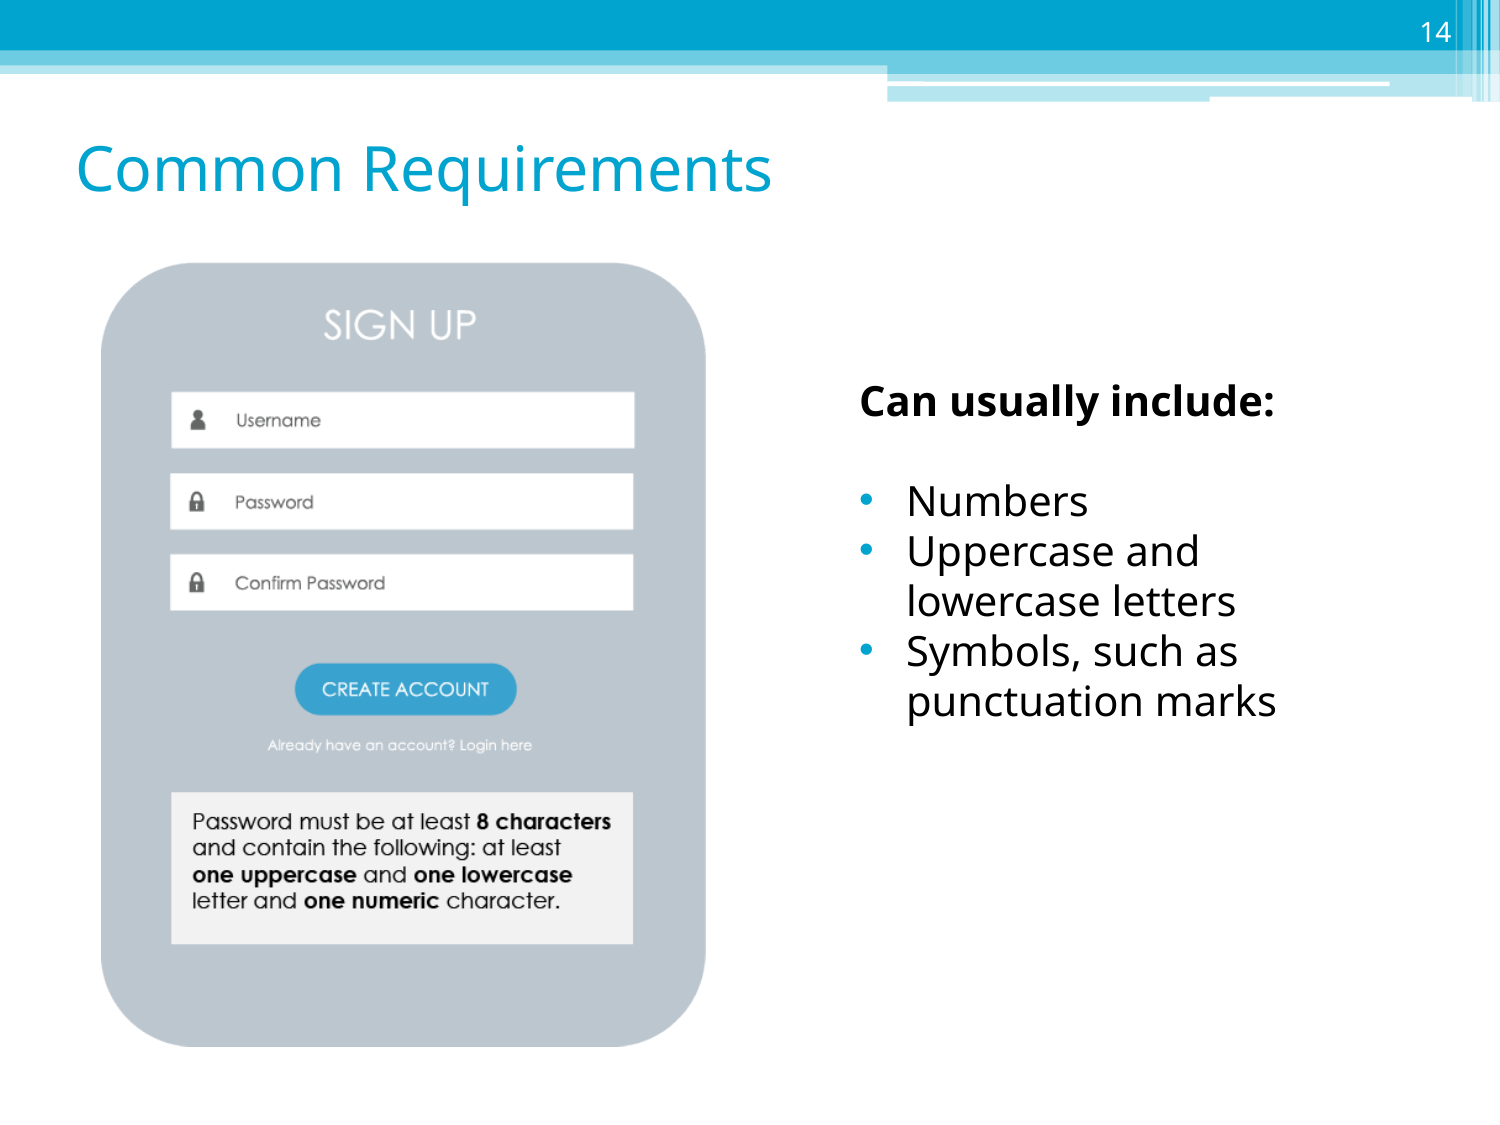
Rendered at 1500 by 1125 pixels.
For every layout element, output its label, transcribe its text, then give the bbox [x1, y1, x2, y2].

text_box Can usually include: Numbers Uppercase and lowercase letters Symbols, such as punctuation marks [844, 367, 1411, 732]
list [101, 262, 706, 1047]
slide_number 14 [1341, 0, 1466, 61]
title Common Requirements [60, 78, 1411, 254]
